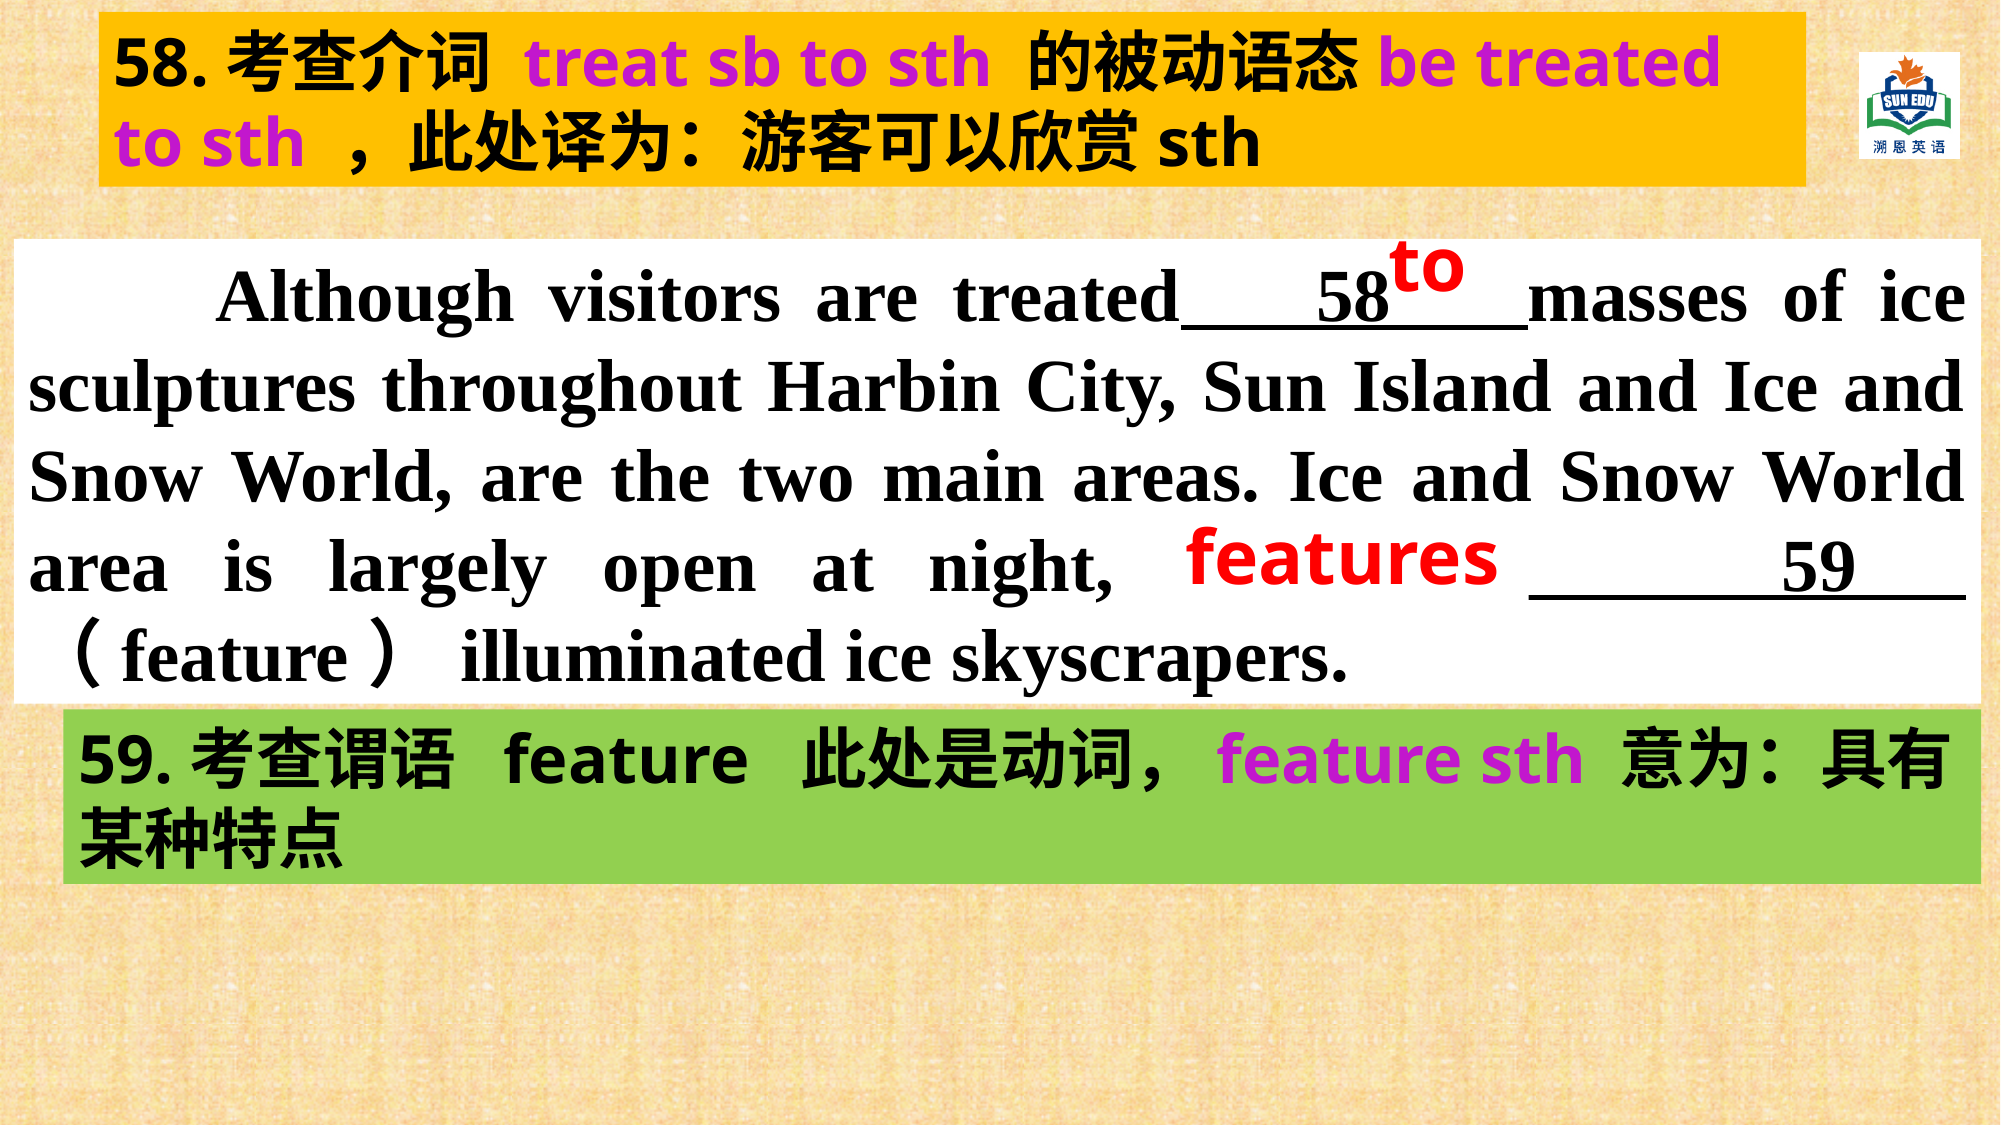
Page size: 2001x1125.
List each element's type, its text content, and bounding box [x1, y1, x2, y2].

picture [0, 0, 2001, 1125]
text_box to [1373, 230, 1514, 315]
text_box Although visitors are treated 58 masses of ice sculptures throughout Harbin City, Sun Island and Ice and Snow World, are the two main areas. Ice and Snow World area is largely open at night, and 59 （feature）illuminated ice skyscrapers. [13, 238, 1982, 704]
text_box features [1170, 522, 1529, 607]
text_box 58.考查介词 treat sb to sth 的被动语态be treated to sth ，此处译为：游客可以欣赏sth [98, 11, 1807, 187]
text_box 59.考查谓语 feature 此处是动词，feature sth 意为：具有某种特点 [63, 709, 1982, 884]
